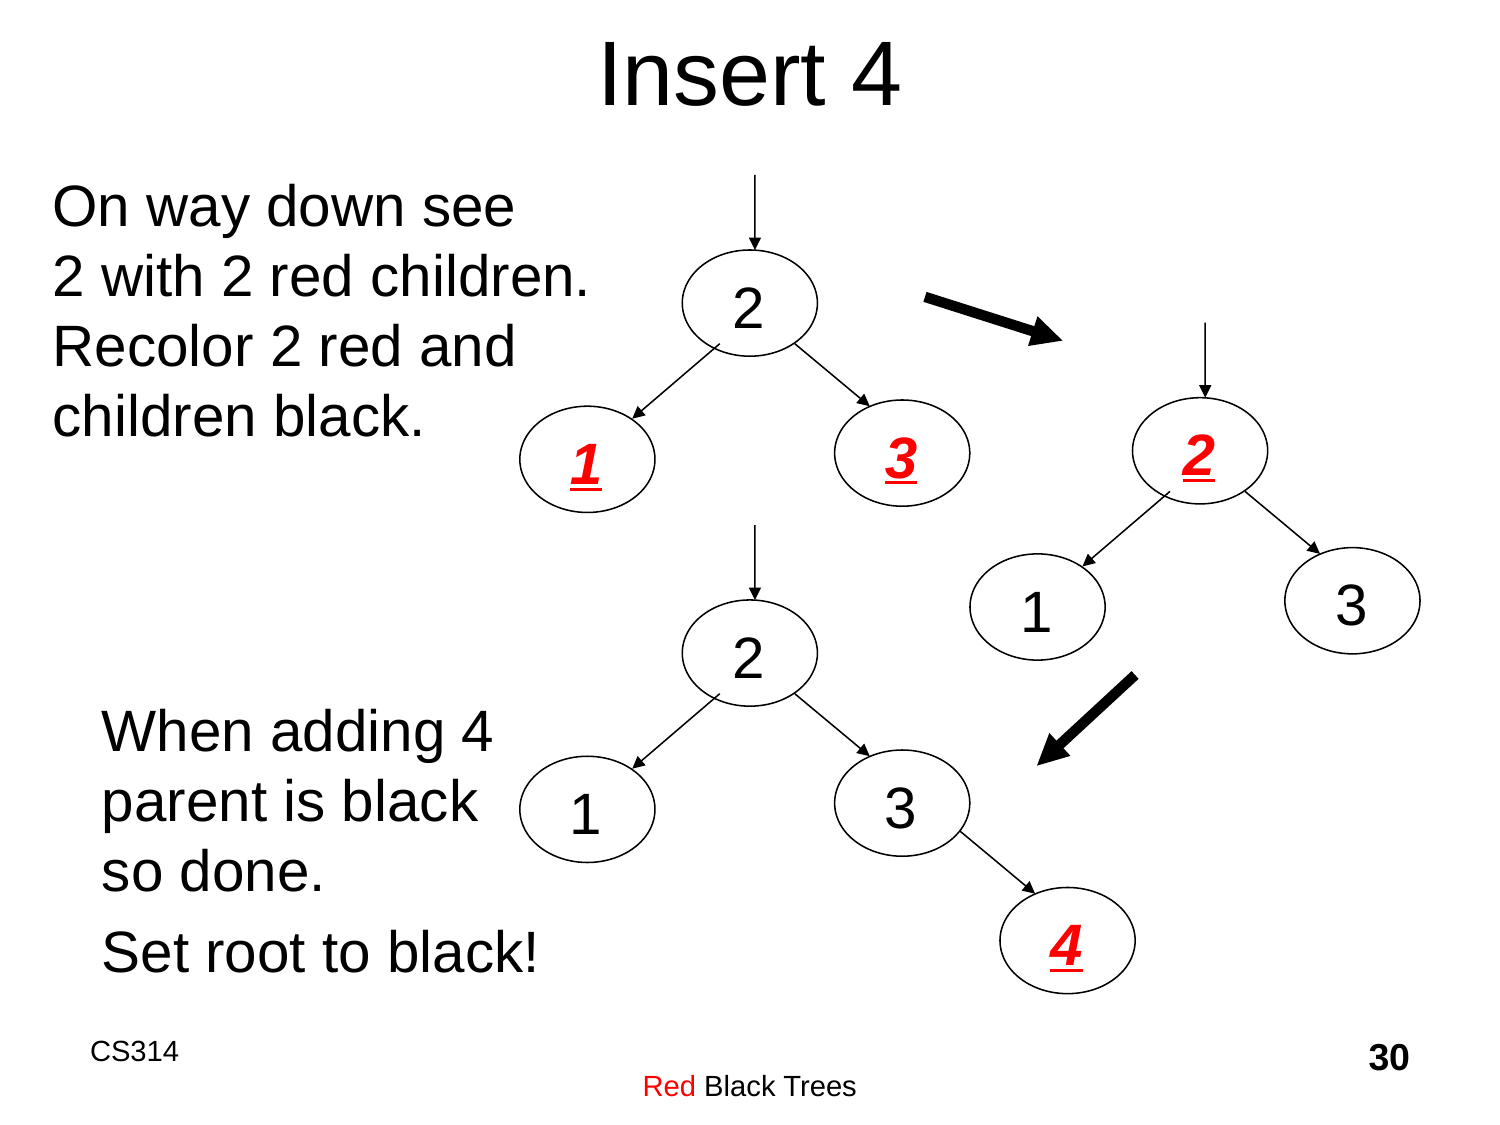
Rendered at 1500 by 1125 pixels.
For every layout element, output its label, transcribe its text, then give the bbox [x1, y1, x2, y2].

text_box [999, 887, 1136, 994]
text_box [519, 755, 656, 863]
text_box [1036, 674, 1136, 766]
text_box [818, 363, 867, 398]
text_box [834, 399, 971, 507]
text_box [1132, 397, 1268, 505]
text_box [681, 249, 818, 357]
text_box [519, 405, 656, 513]
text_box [681, 599, 818, 707]
text_box [748, 174, 762, 248]
text_box [748, 524, 762, 598]
text_box [1267, 510, 1317, 546]
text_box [969, 553, 1106, 661]
text_box When adding 4 parent is black so done. Set root to black! [87, 685, 556, 992]
slide_number 30 [1112, 1024, 1426, 1101]
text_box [924, 296, 1063, 341]
footer Red Black Trees [462, 1024, 1038, 1101]
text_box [834, 749, 971, 857]
title Insert 4 [112, 0, 1388, 163]
text_box On way down see 2 with 2 red children. Recolor 2 red and children black. [37, 160, 607, 526]
slide_number CS314 [74, 1024, 451, 1101]
text_box [1198, 322, 1212, 396]
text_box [1284, 547, 1421, 655]
text_box [818, 713, 867, 748]
